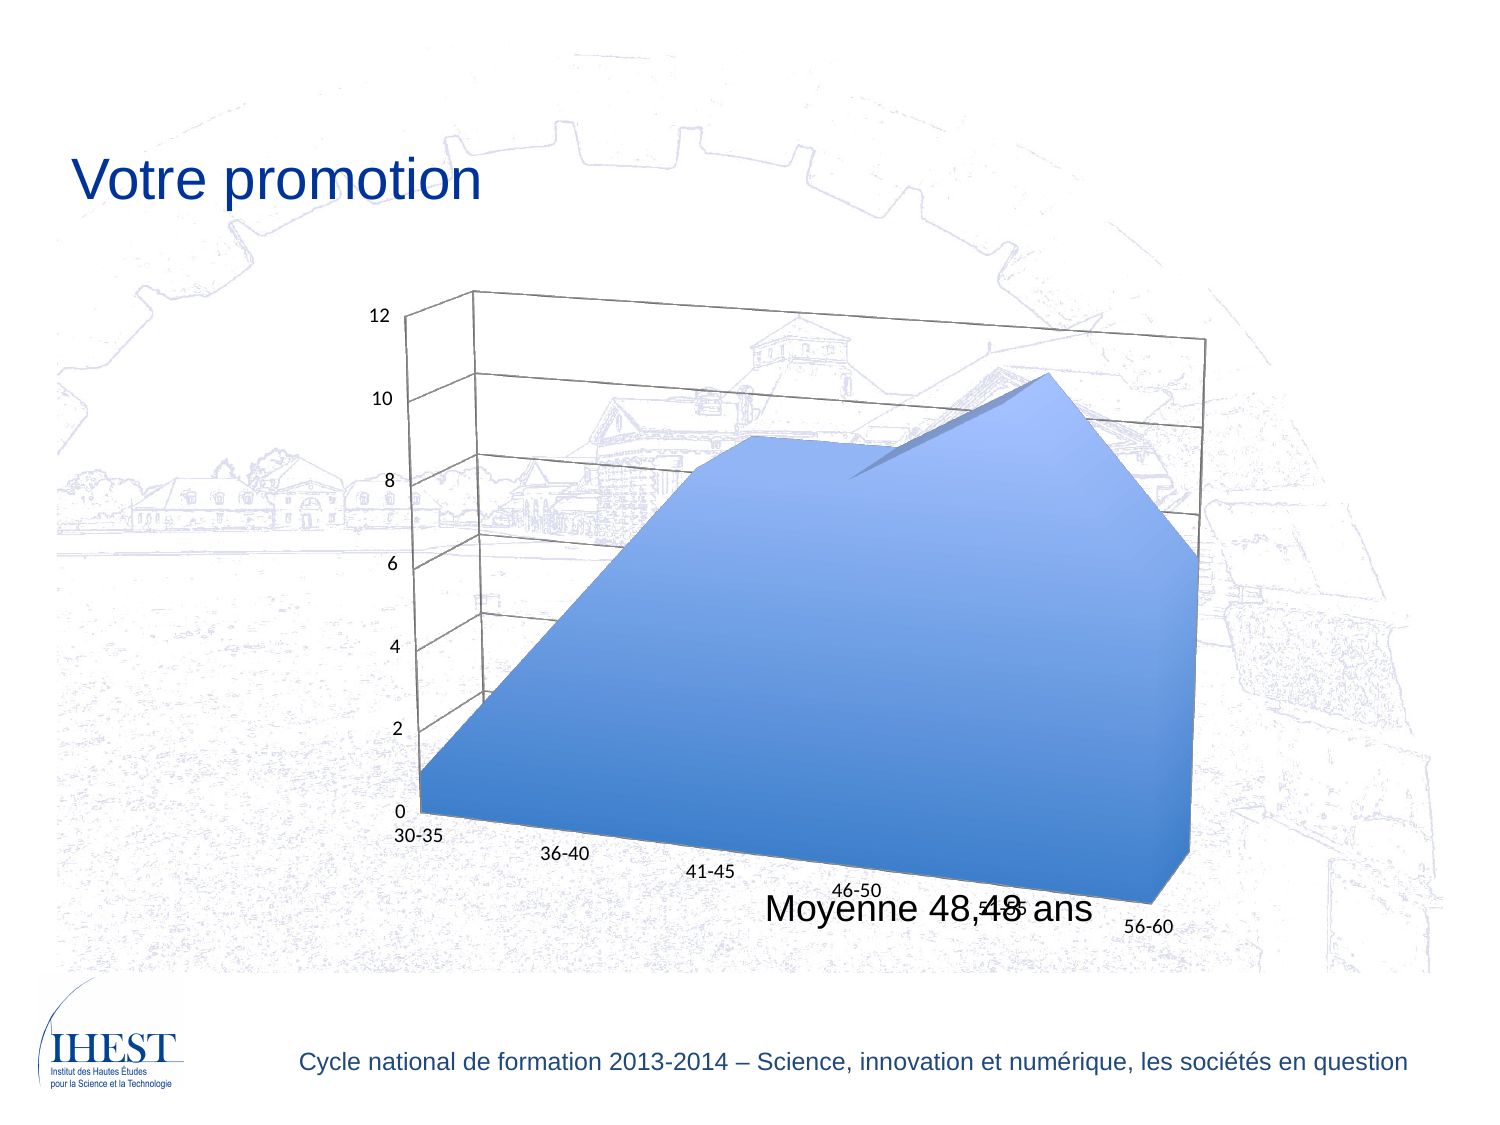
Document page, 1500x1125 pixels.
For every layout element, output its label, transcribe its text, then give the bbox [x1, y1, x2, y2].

picture [57, 45, 1443, 133]
text_box Moyenne 48,48 ans [1260, 876, 1411, 937]
picture [38, 207, 1443, 1089]
text_box Votre promotion [56, 133, 1444, 207]
chart [320, 276, 1255, 953]
